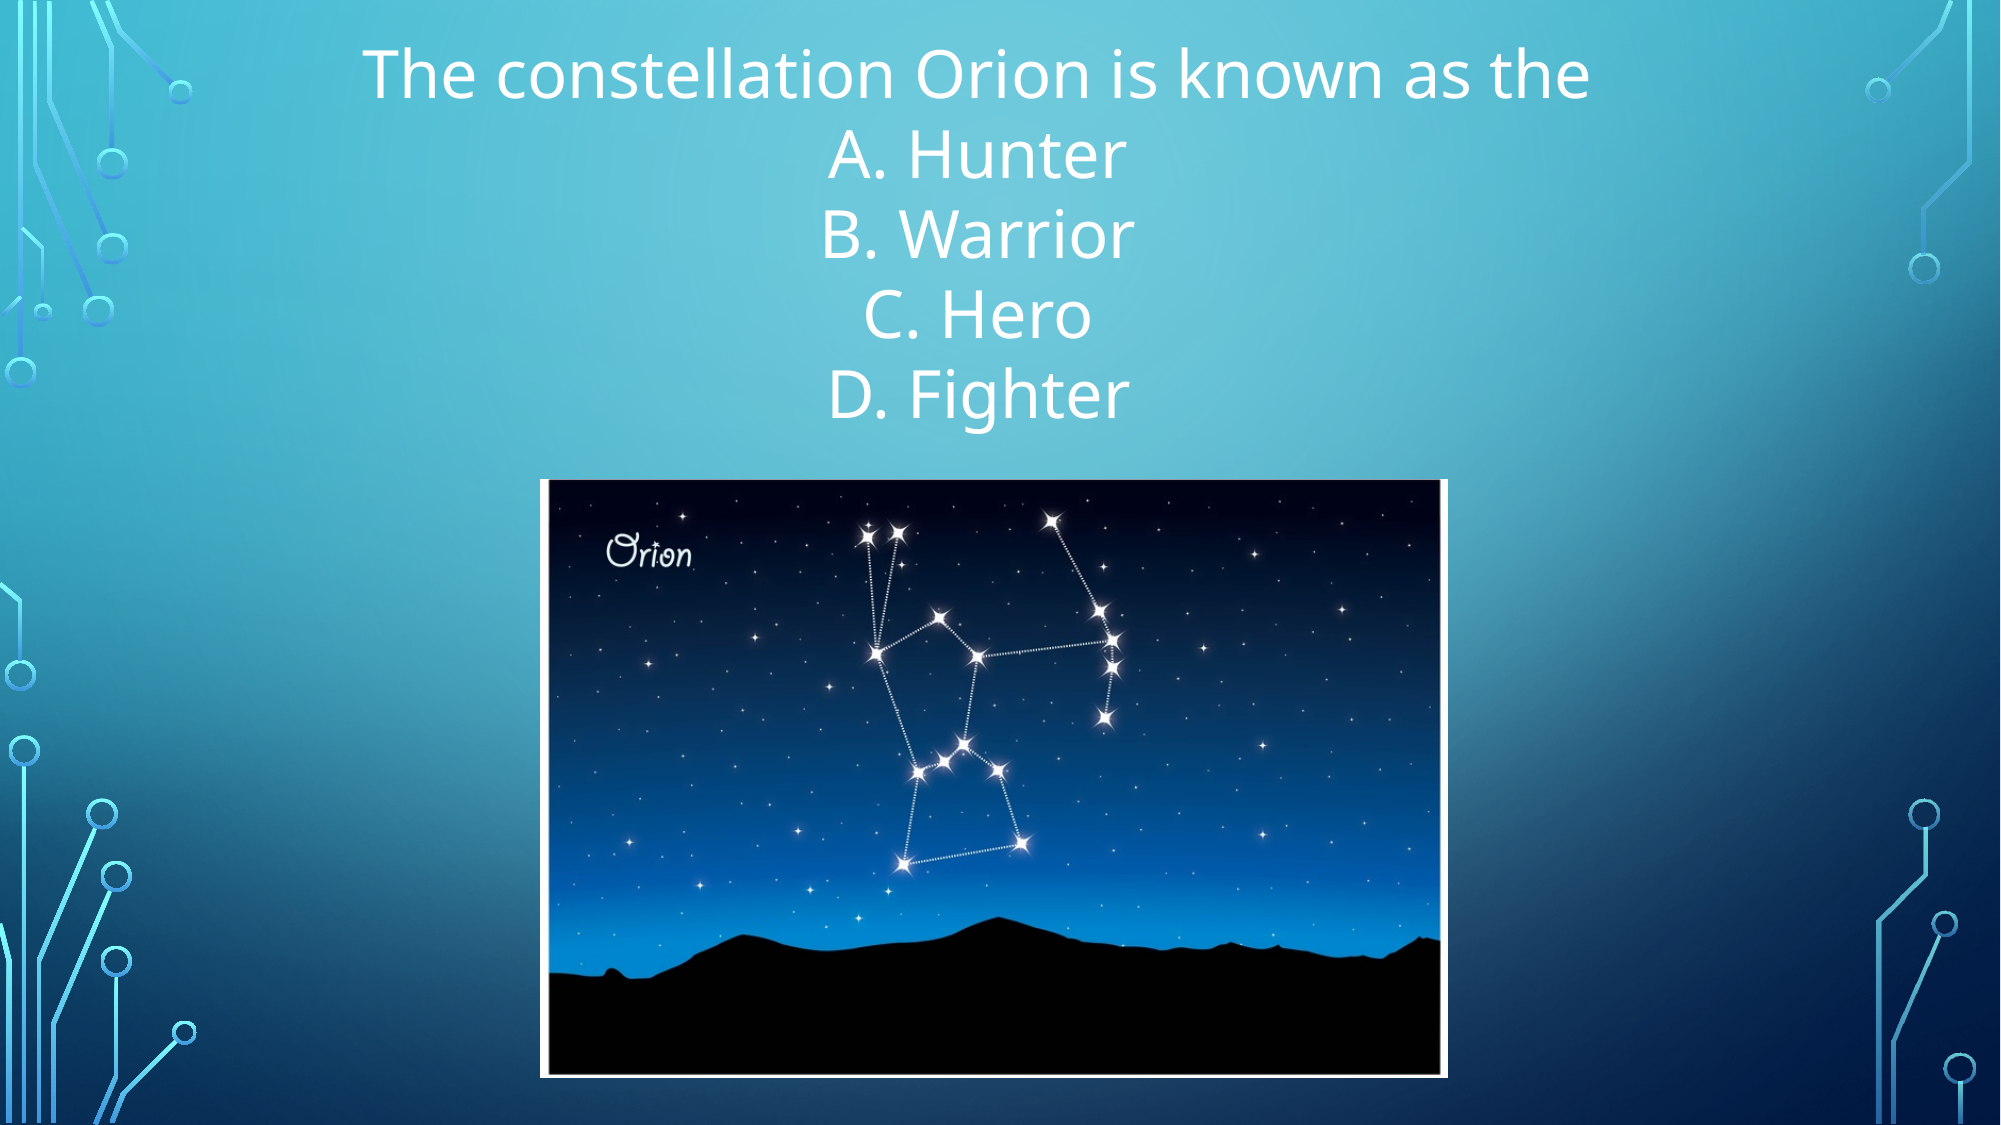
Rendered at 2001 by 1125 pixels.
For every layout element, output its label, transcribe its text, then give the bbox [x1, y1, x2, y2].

text_box The constellation Orion is known as the Hunter Warrior Hero Fighter [340, 24, 1617, 440]
picture [540, 478, 1449, 1079]
